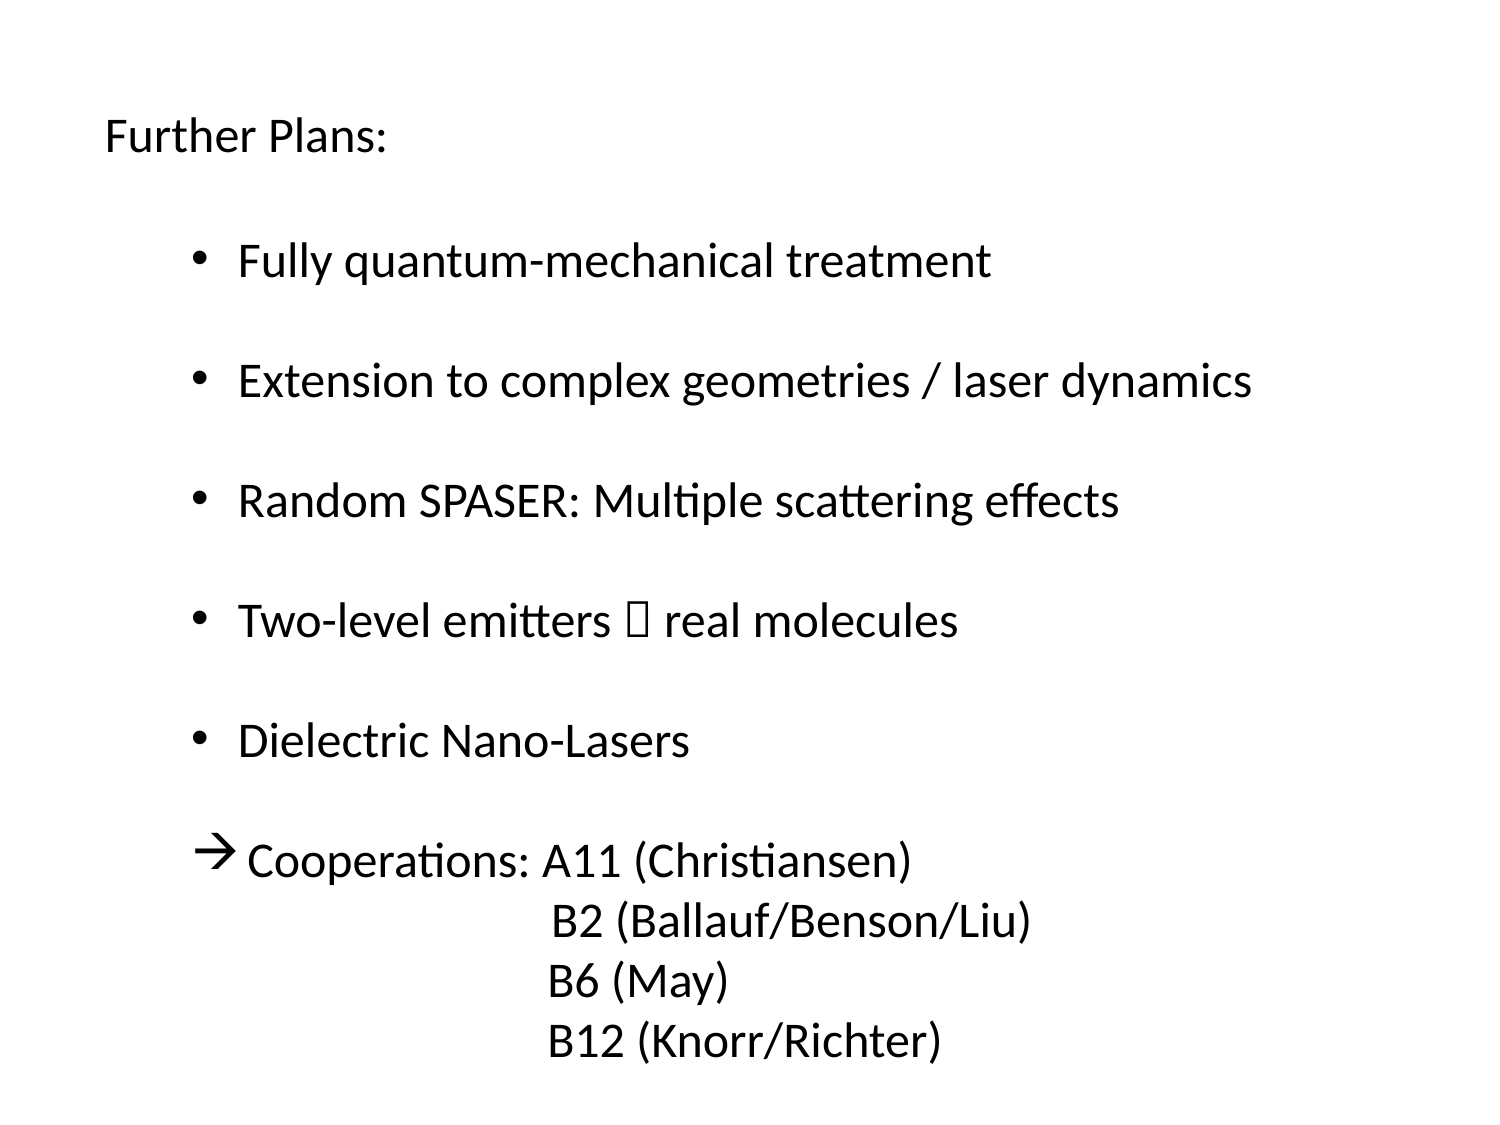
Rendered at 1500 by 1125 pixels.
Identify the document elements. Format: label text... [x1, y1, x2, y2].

text_box Fully quantum-mechanical treatment Extension to complex geometries / laser dynamics Random SPASER: Multiple scattering effects Two-level emitters  real molecules Dielectric Nano-Lasers Cooperations: A11 (Christiansen) B2 (Ballauf/Benson/Liu) B6 (May) B12 (Knorr/Richter) [176, 219, 1268, 1125]
text_box Further Plans: [89, 95, 404, 170]
